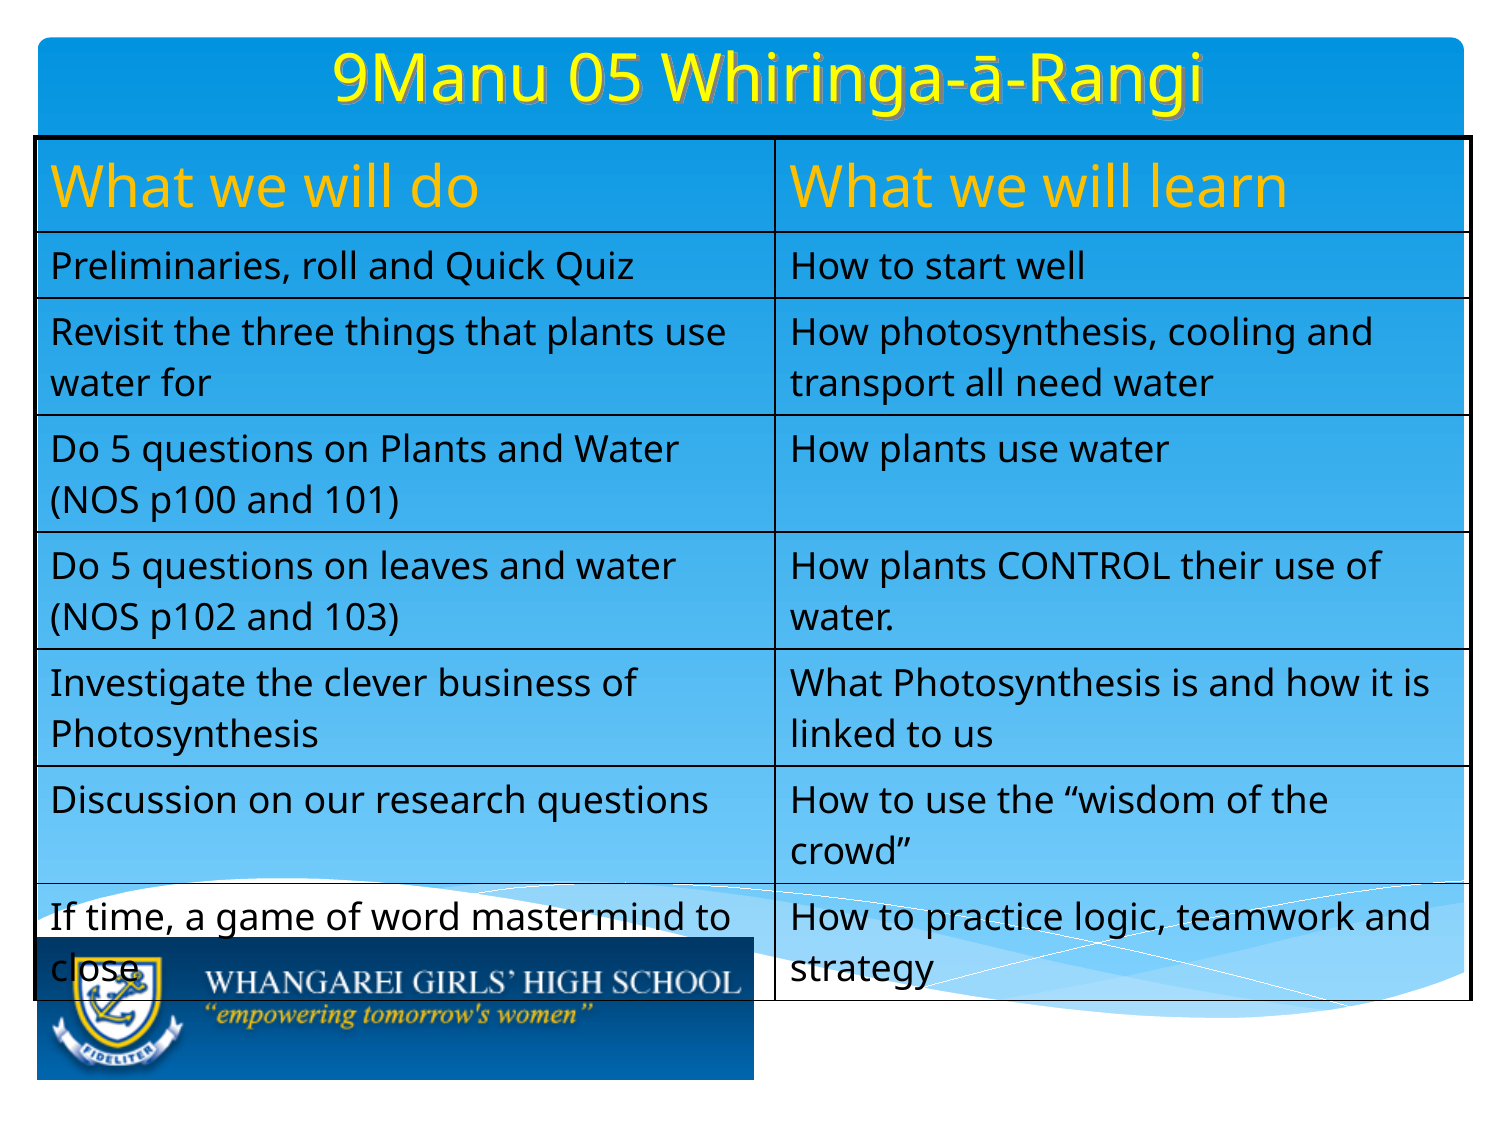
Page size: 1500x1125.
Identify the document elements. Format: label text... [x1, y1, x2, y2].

table_cell If time, a game of word mastermind to close [37, 884, 774, 1000]
table_cell Do 5 questions on leaves and water (NOS p102 and 103) [37, 533, 774, 648]
table_cell How to use the “wisdom of the crowd” [776, 767, 1469, 883]
table_header What we will do [37, 140, 774, 231]
table_cell Discussion on our research questions [37, 767, 774, 883]
table_cell How to practice logic, teamwork and strategy [776, 884, 1469, 1000]
table_cell How to start well [776, 233, 1469, 297]
picture [37, 937, 754, 1080]
text_box 9Manu 05 Whiringa-ā-Rangi [162, 24, 1375, 125]
table_cell Do 5 questions on Plants and Water (NOS p100 and 101) [37, 416, 774, 531]
table_cell How plants use water [776, 416, 1469, 531]
table_cell Preliminaries, roll and Quick Quiz [37, 233, 774, 297]
table_cell How photosynthesis, cooling and transport all need water [776, 299, 1469, 414]
table_header What we will learn [776, 140, 1469, 231]
table_cell Investigate the clever business of Photosynthesis [37, 650, 774, 765]
table_cell What Photosynthesis is and how it is linked to us [776, 650, 1469, 765]
table_cell How plants CONTROL their use of water. [776, 533, 1469, 648]
table_cell Revisit the three things that plants use water for [37, 299, 774, 414]
